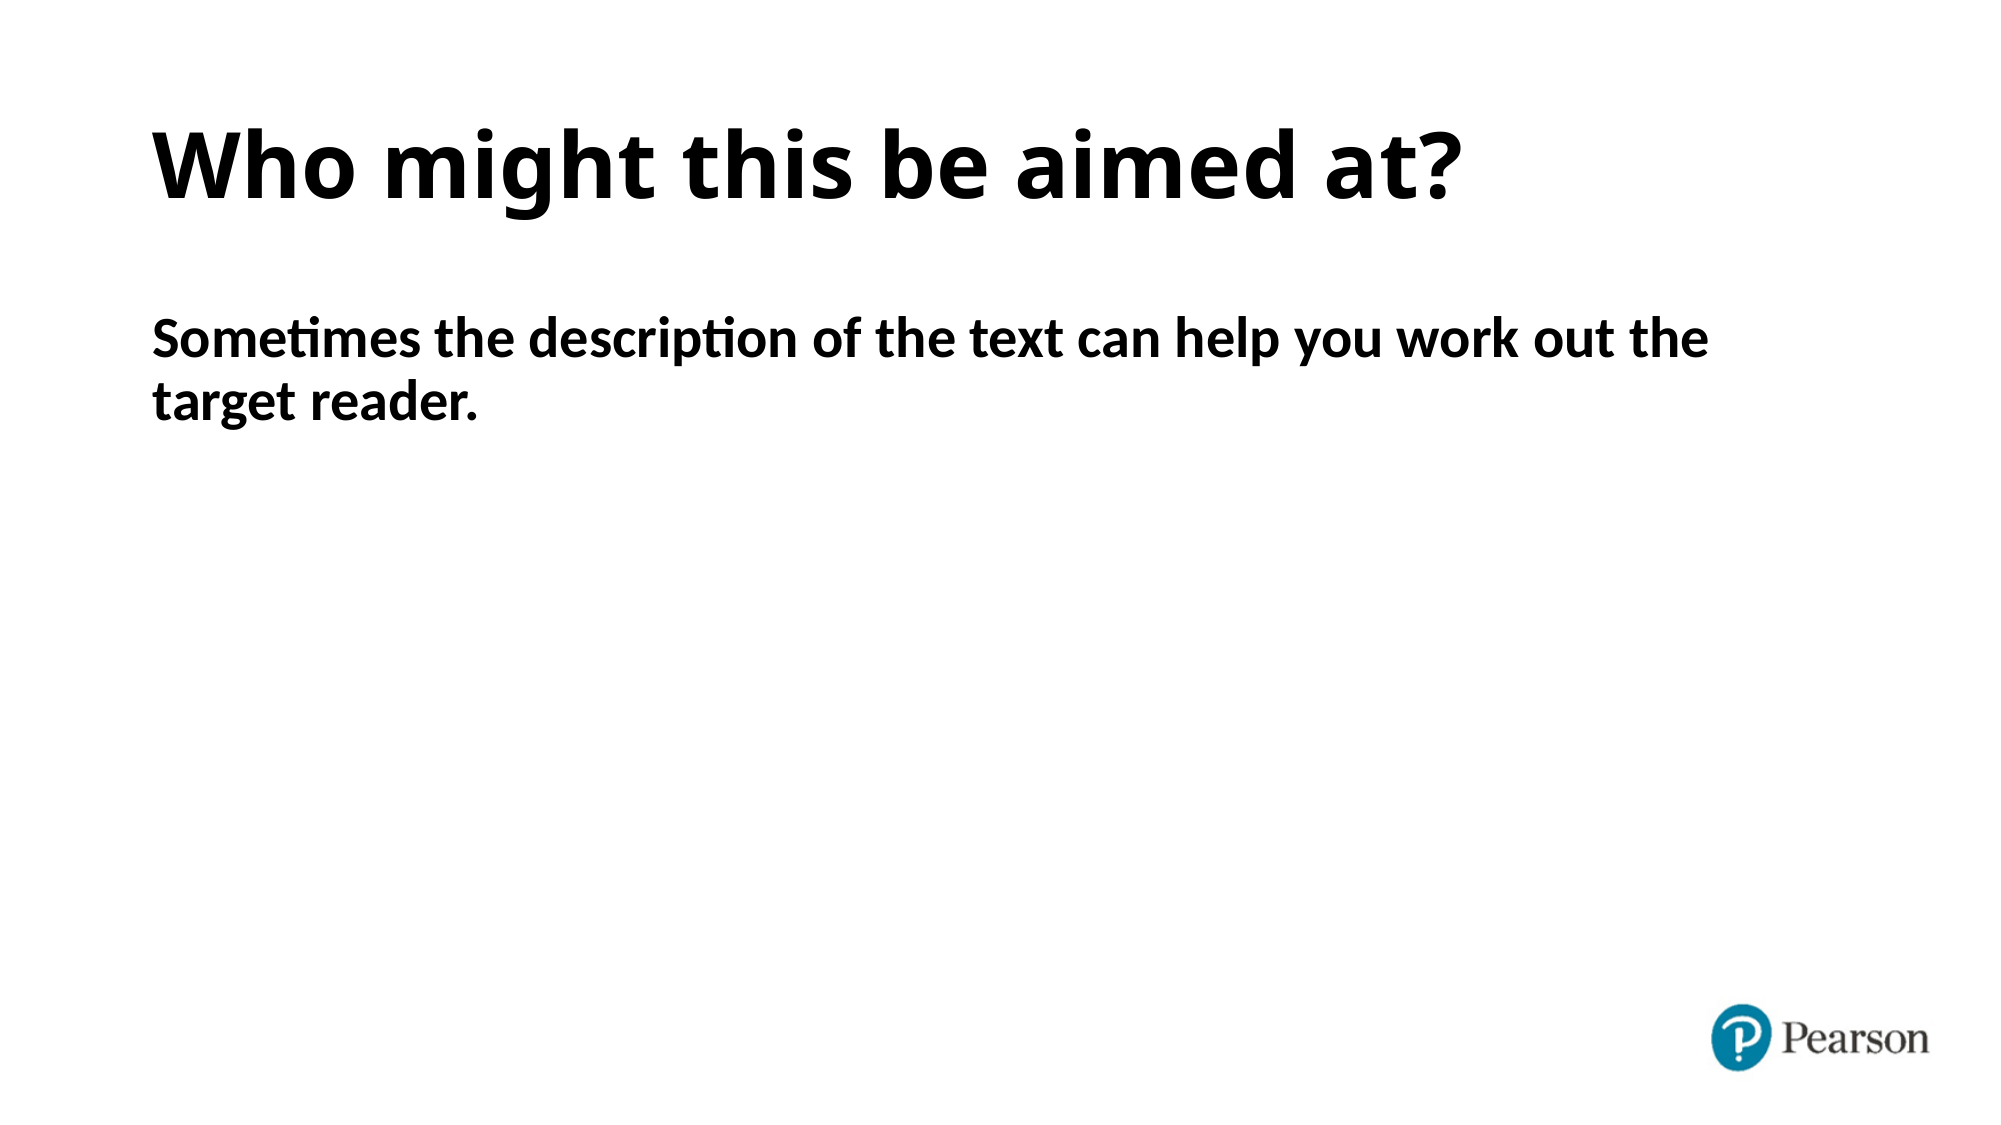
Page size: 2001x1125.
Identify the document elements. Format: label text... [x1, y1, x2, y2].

title Who might this be aimed at? [137, 59, 1863, 278]
picture [1701, 989, 1940, 1082]
list Sometimes the description of the text can help you work out the target reader. [137, 299, 1863, 1014]
